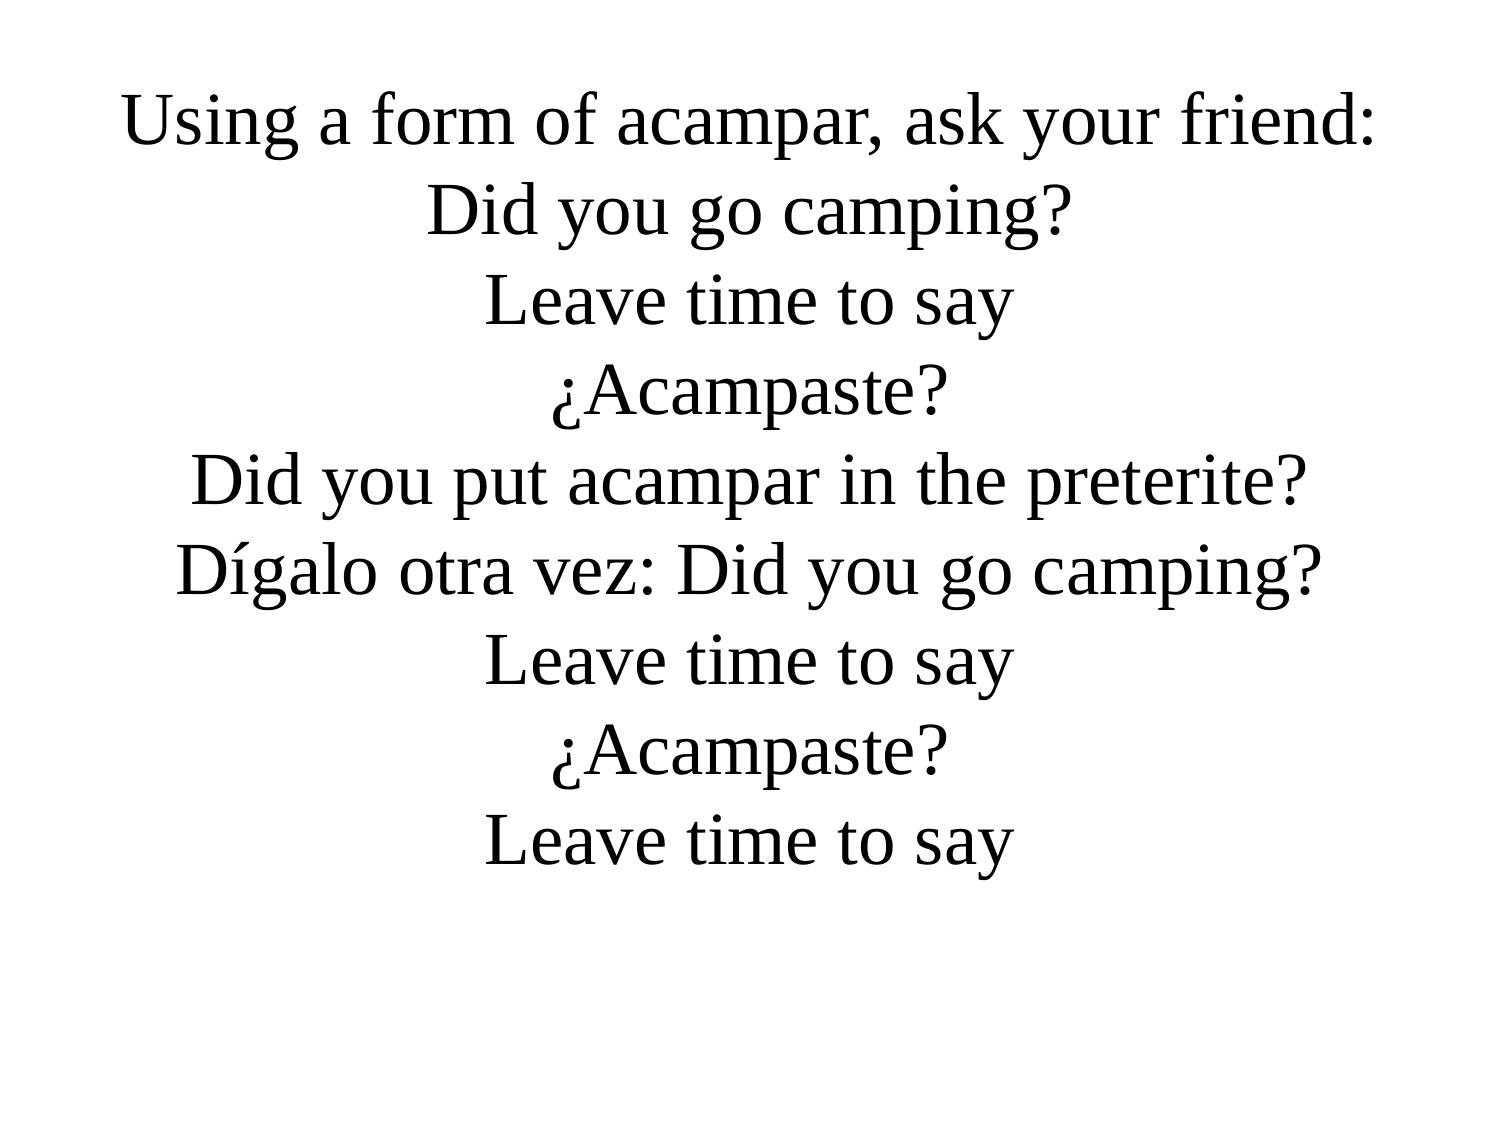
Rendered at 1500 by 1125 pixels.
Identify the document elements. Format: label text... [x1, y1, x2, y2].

text_box Using a form of acampar, ask your friend: Did you go camping? Leave time to say ¿Acampaste? Did you put acampar in the preterite? Dígalo otra vez: Did you go camping? Leave time to say ¿Acampaste? Leave time to say [87, 62, 1413, 888]
